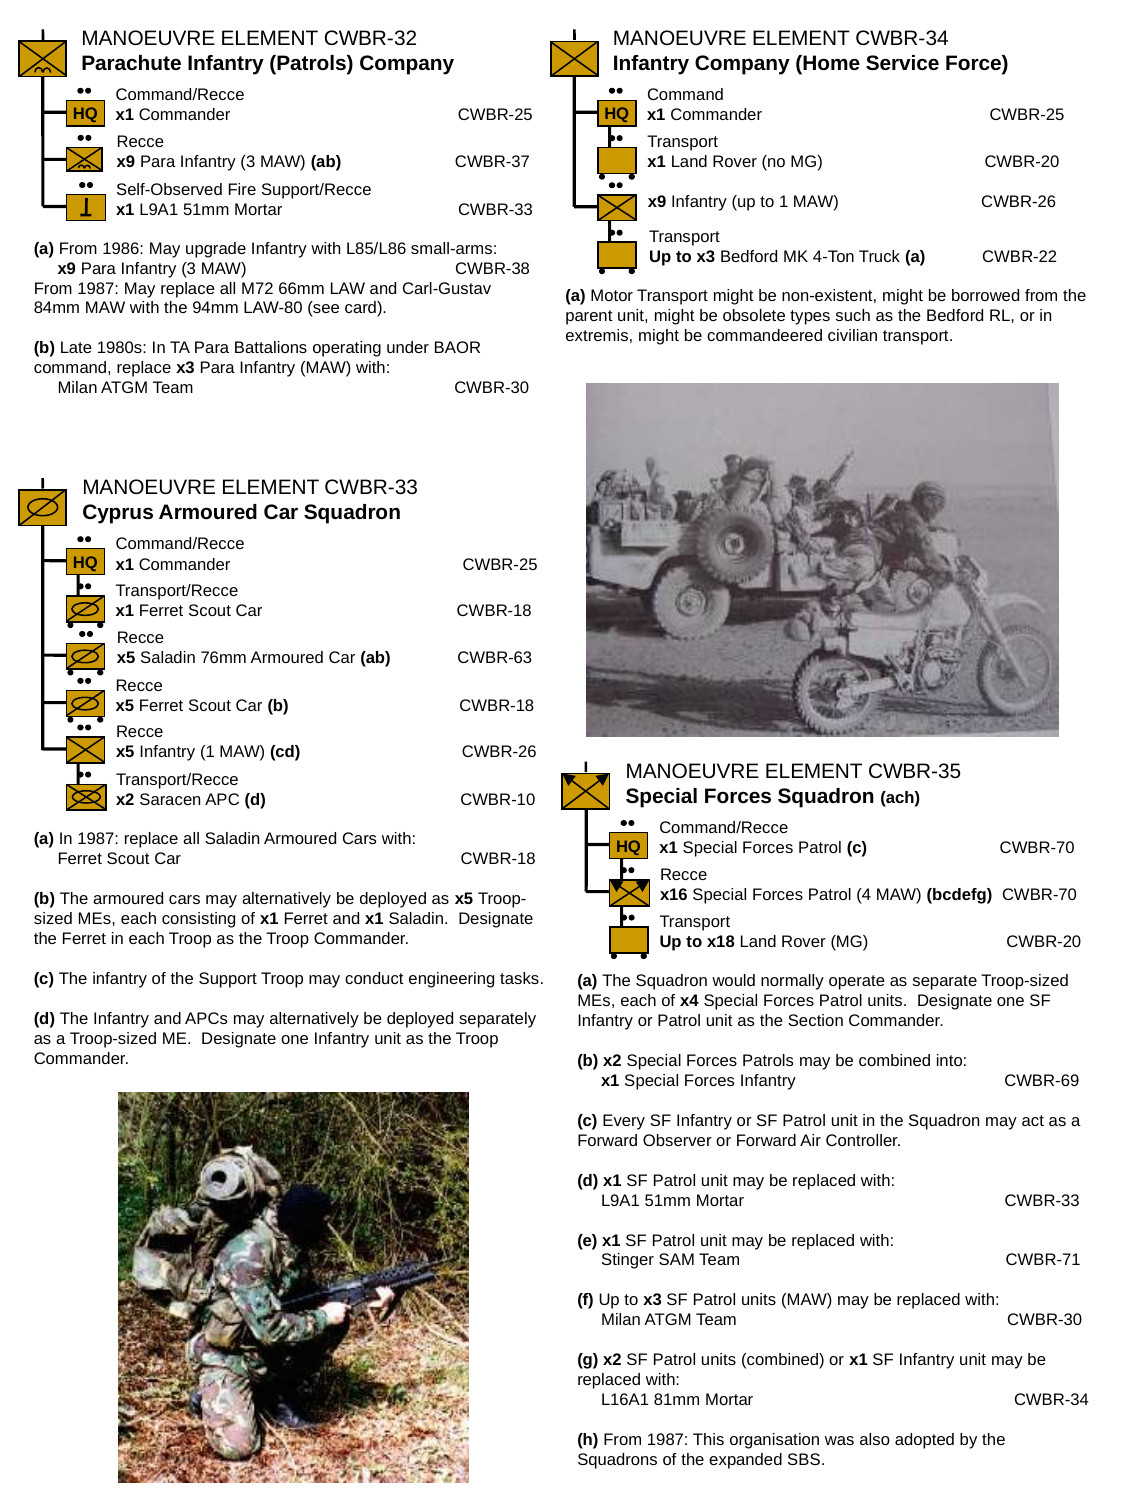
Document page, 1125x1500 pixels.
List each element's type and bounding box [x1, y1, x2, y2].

text_box [609, 183, 622, 188]
text_box [19, 17, 549, 226]
picture [118, 1092, 469, 1483]
text_box [78, 772, 91, 777]
text_box [562, 749, 1097, 959]
text_box [19, 230, 547, 405]
text_box [550, 17, 1080, 274]
text_box [19, 820, 1106, 1477]
picture [586, 383, 1059, 737]
text_box [19, 466, 554, 817]
text_box [550, 277, 1109, 353]
